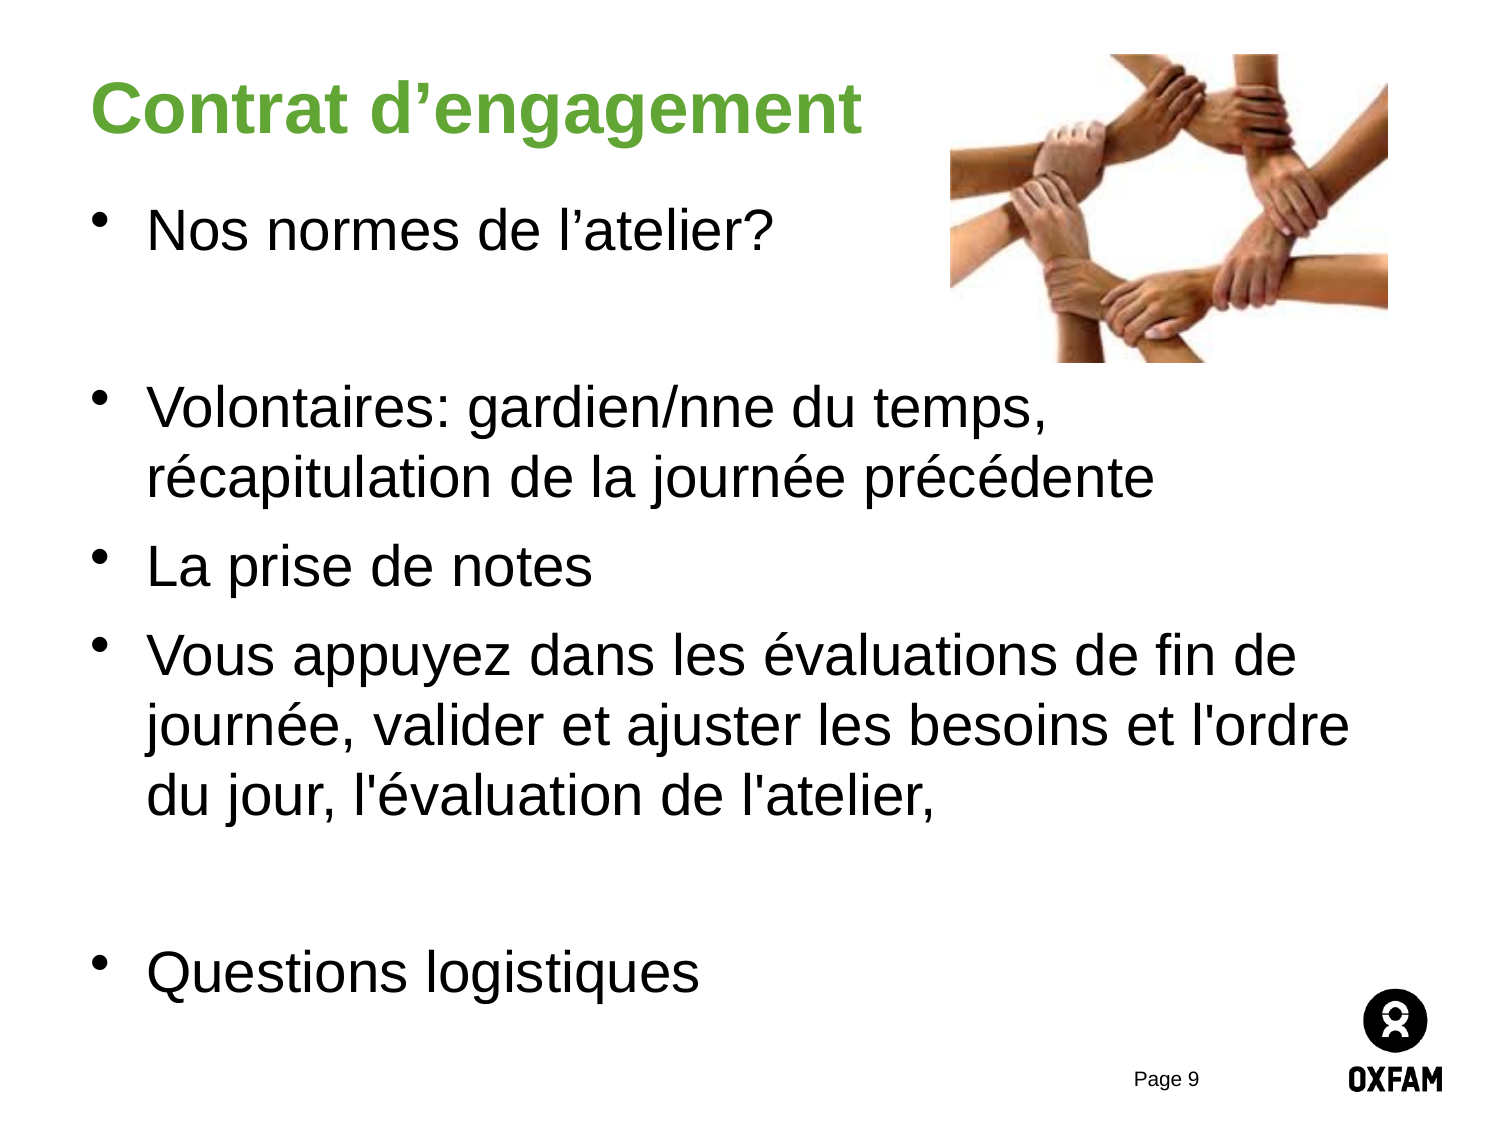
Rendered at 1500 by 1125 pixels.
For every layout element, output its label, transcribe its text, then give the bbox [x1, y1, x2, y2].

picture [1345, 985, 1445, 1095]
picture [950, 54, 1389, 363]
title Contrat d’engagement [74, 44, 1426, 164]
list Nos normes de l’atelier? Volontaires: gardien/nne du temps, récapitulation de la journée précédente La prise de notes Vous appuyez dans les évaluations de fin de journée, valider et ajuster les besoins et l'ordre du jour, l'évaluation de l'atelier, Questions logistiques [74, 184, 1424, 965]
